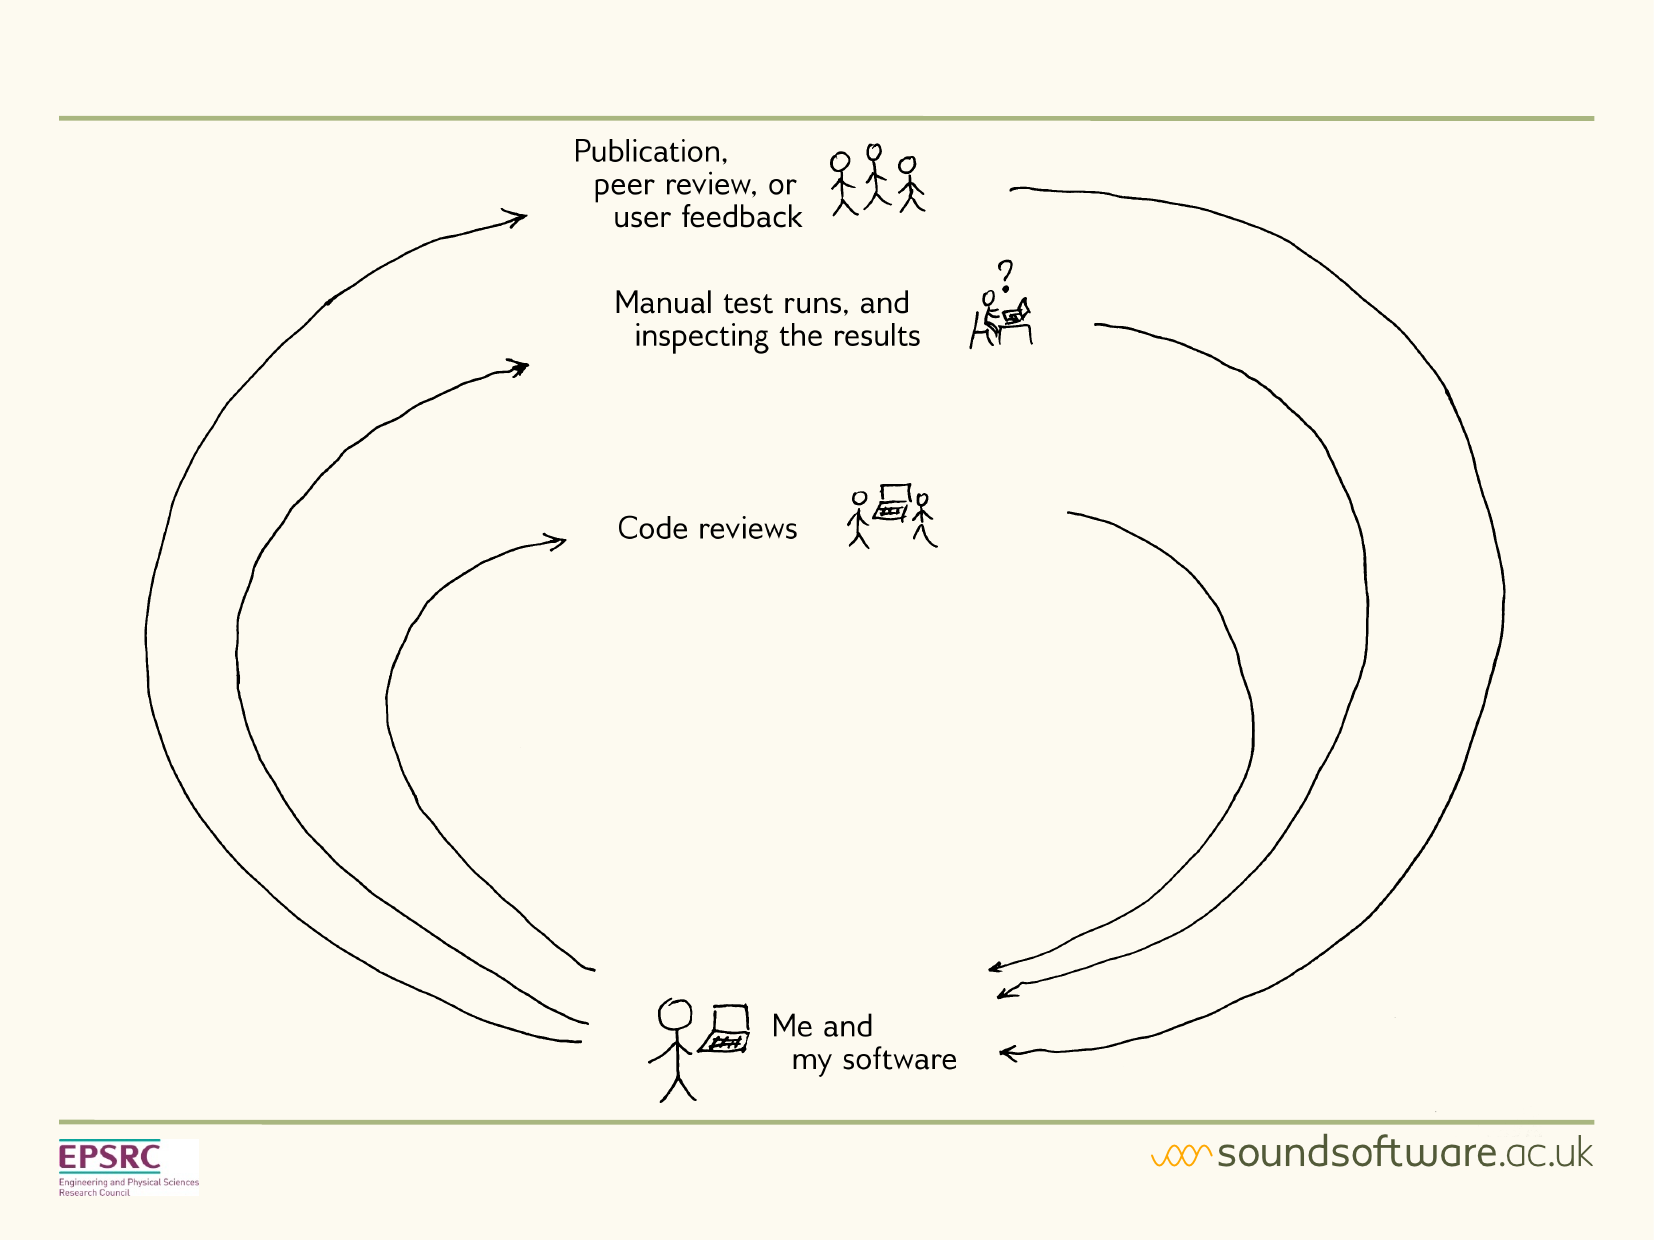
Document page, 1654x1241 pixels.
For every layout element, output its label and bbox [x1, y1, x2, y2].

picture [59, 1139, 199, 1196]
picture [109, 118, 1593, 1167]
